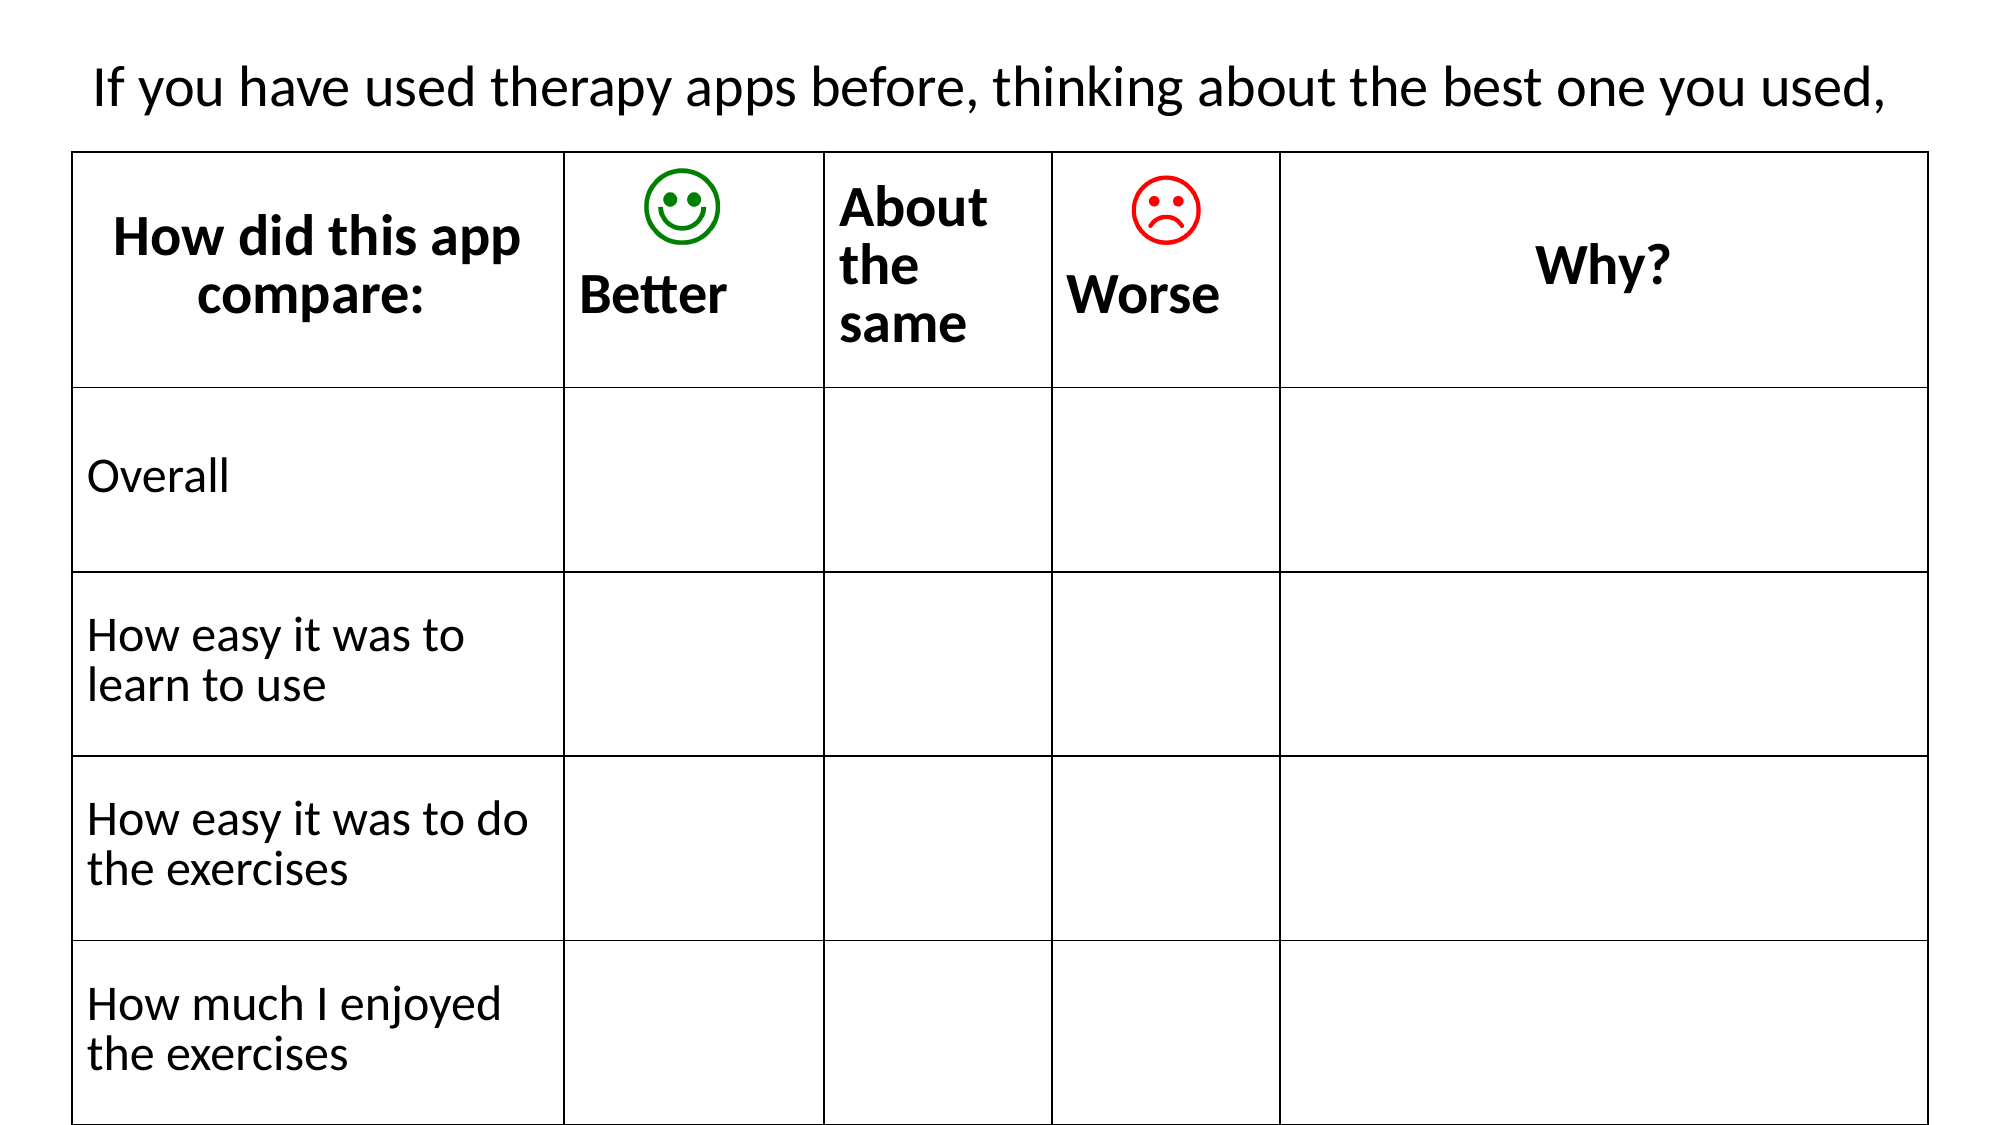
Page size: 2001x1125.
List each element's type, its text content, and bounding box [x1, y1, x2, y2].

table_cell [825, 757, 1051, 940]
text_box If you have used therapy apps before, thinking about the best one you used, [78, 40, 1917, 125]
table_header About the same [825, 153, 1051, 387]
table_header Worse [1053, 153, 1279, 387]
table_header Why? [1281, 153, 1927, 387]
table_cell [1281, 573, 1927, 755]
table_cell [825, 941, 1051, 1124]
table_cell [1053, 573, 1279, 755]
table_cell [565, 388, 823, 571]
picture [643, 168, 721, 245]
table_cell [565, 757, 823, 940]
table_cell [1053, 941, 1279, 1124]
table_cell How much I enjoyed the exercises [73, 941, 563, 1124]
table_cell [825, 388, 1051, 571]
picture [1120, 171, 1211, 249]
table_cell [1281, 941, 1927, 1124]
table_cell How easy it was to do the exercises [73, 757, 563, 940]
table_cell [1281, 757, 1927, 940]
table_cell Overall [73, 388, 563, 571]
table_cell [565, 573, 823, 755]
table_cell [1281, 388, 1927, 571]
table_cell [1053, 388, 1279, 571]
table_cell [565, 941, 823, 1124]
table_cell How easy it was to learn to use [73, 573, 563, 755]
table_cell [825, 573, 1051, 755]
table_header How did this app compare: [73, 153, 563, 387]
table_cell [1053, 757, 1279, 940]
table_header Better [565, 153, 823, 387]
